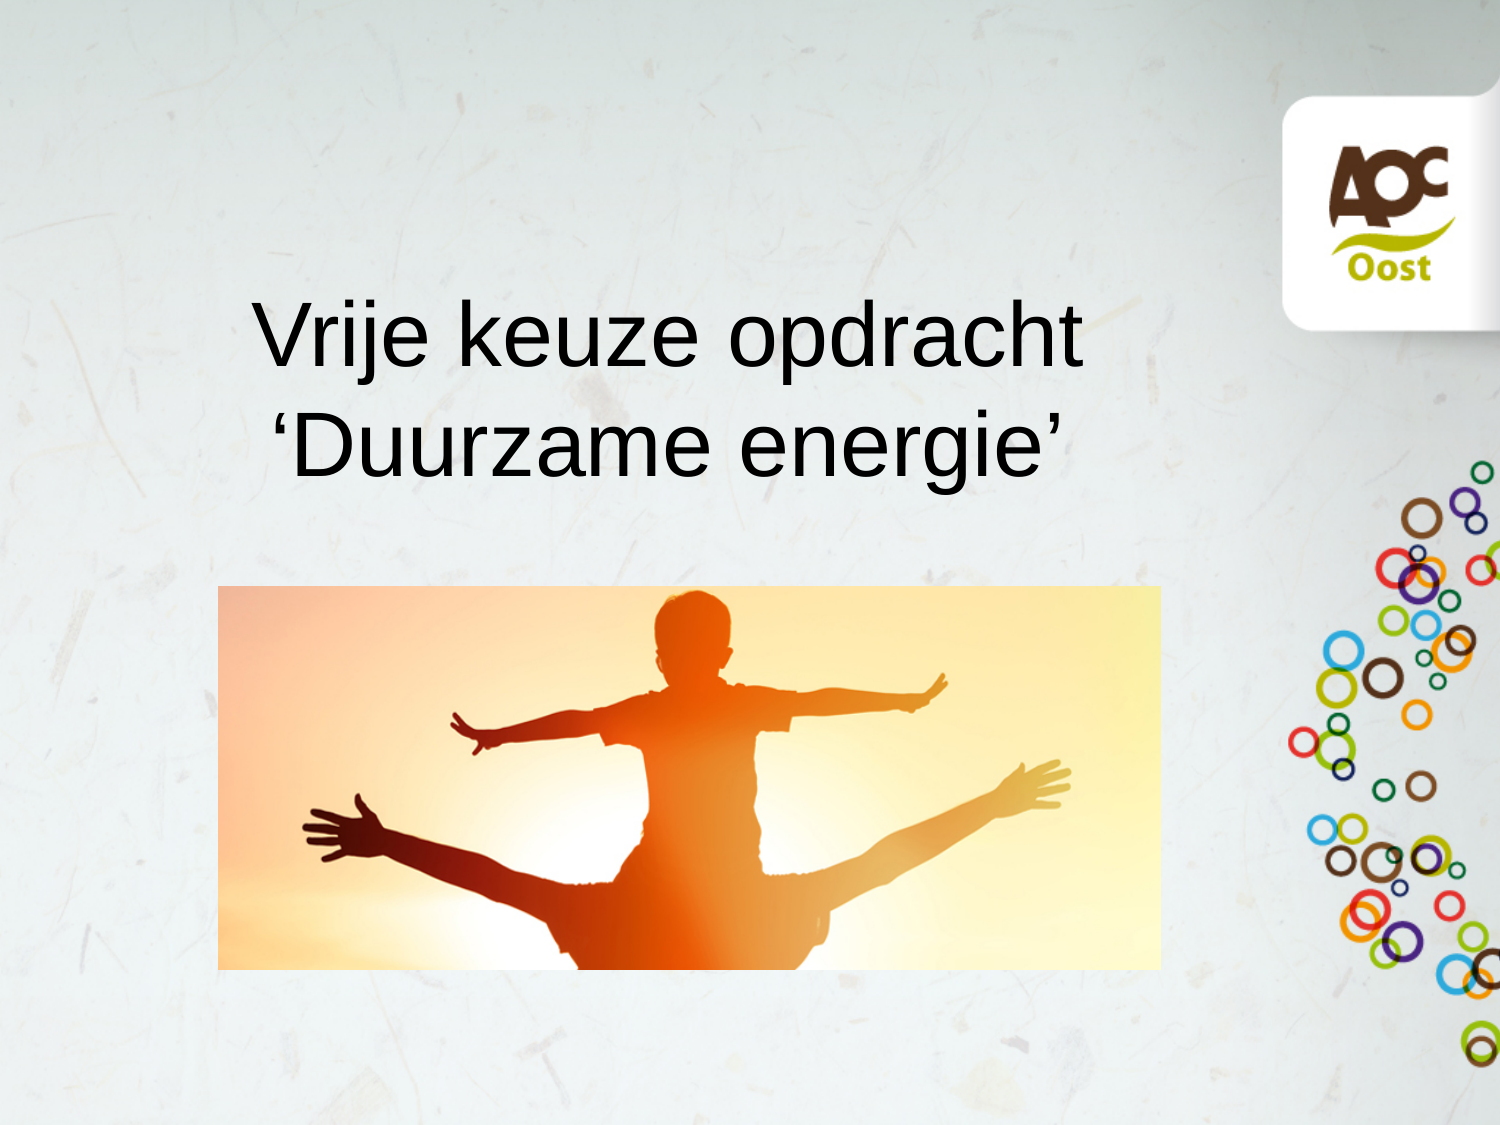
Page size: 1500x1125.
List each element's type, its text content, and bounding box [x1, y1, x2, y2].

title Vrije keuze opdracht ‘Duurzame energie’ [147, 290, 1189, 479]
picture [0, 0, 1500, 1125]
